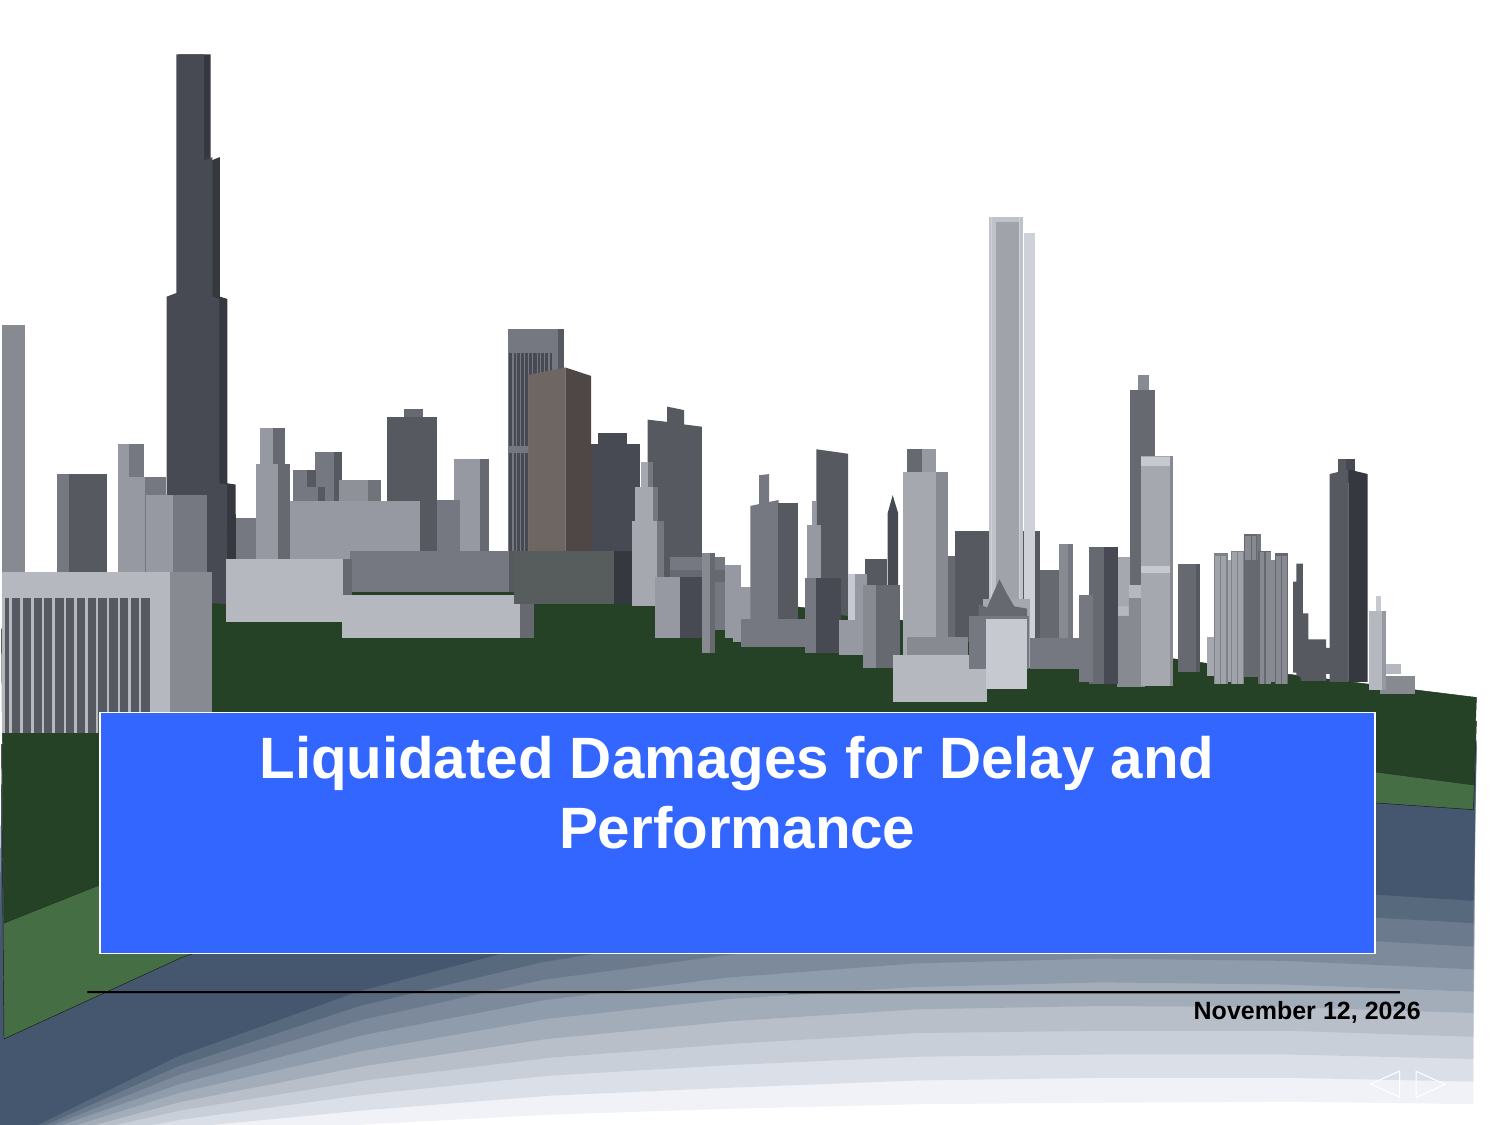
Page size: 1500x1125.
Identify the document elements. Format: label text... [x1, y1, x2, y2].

title Liquidated Damages for Delay and Performance [99, 712, 1376, 954]
